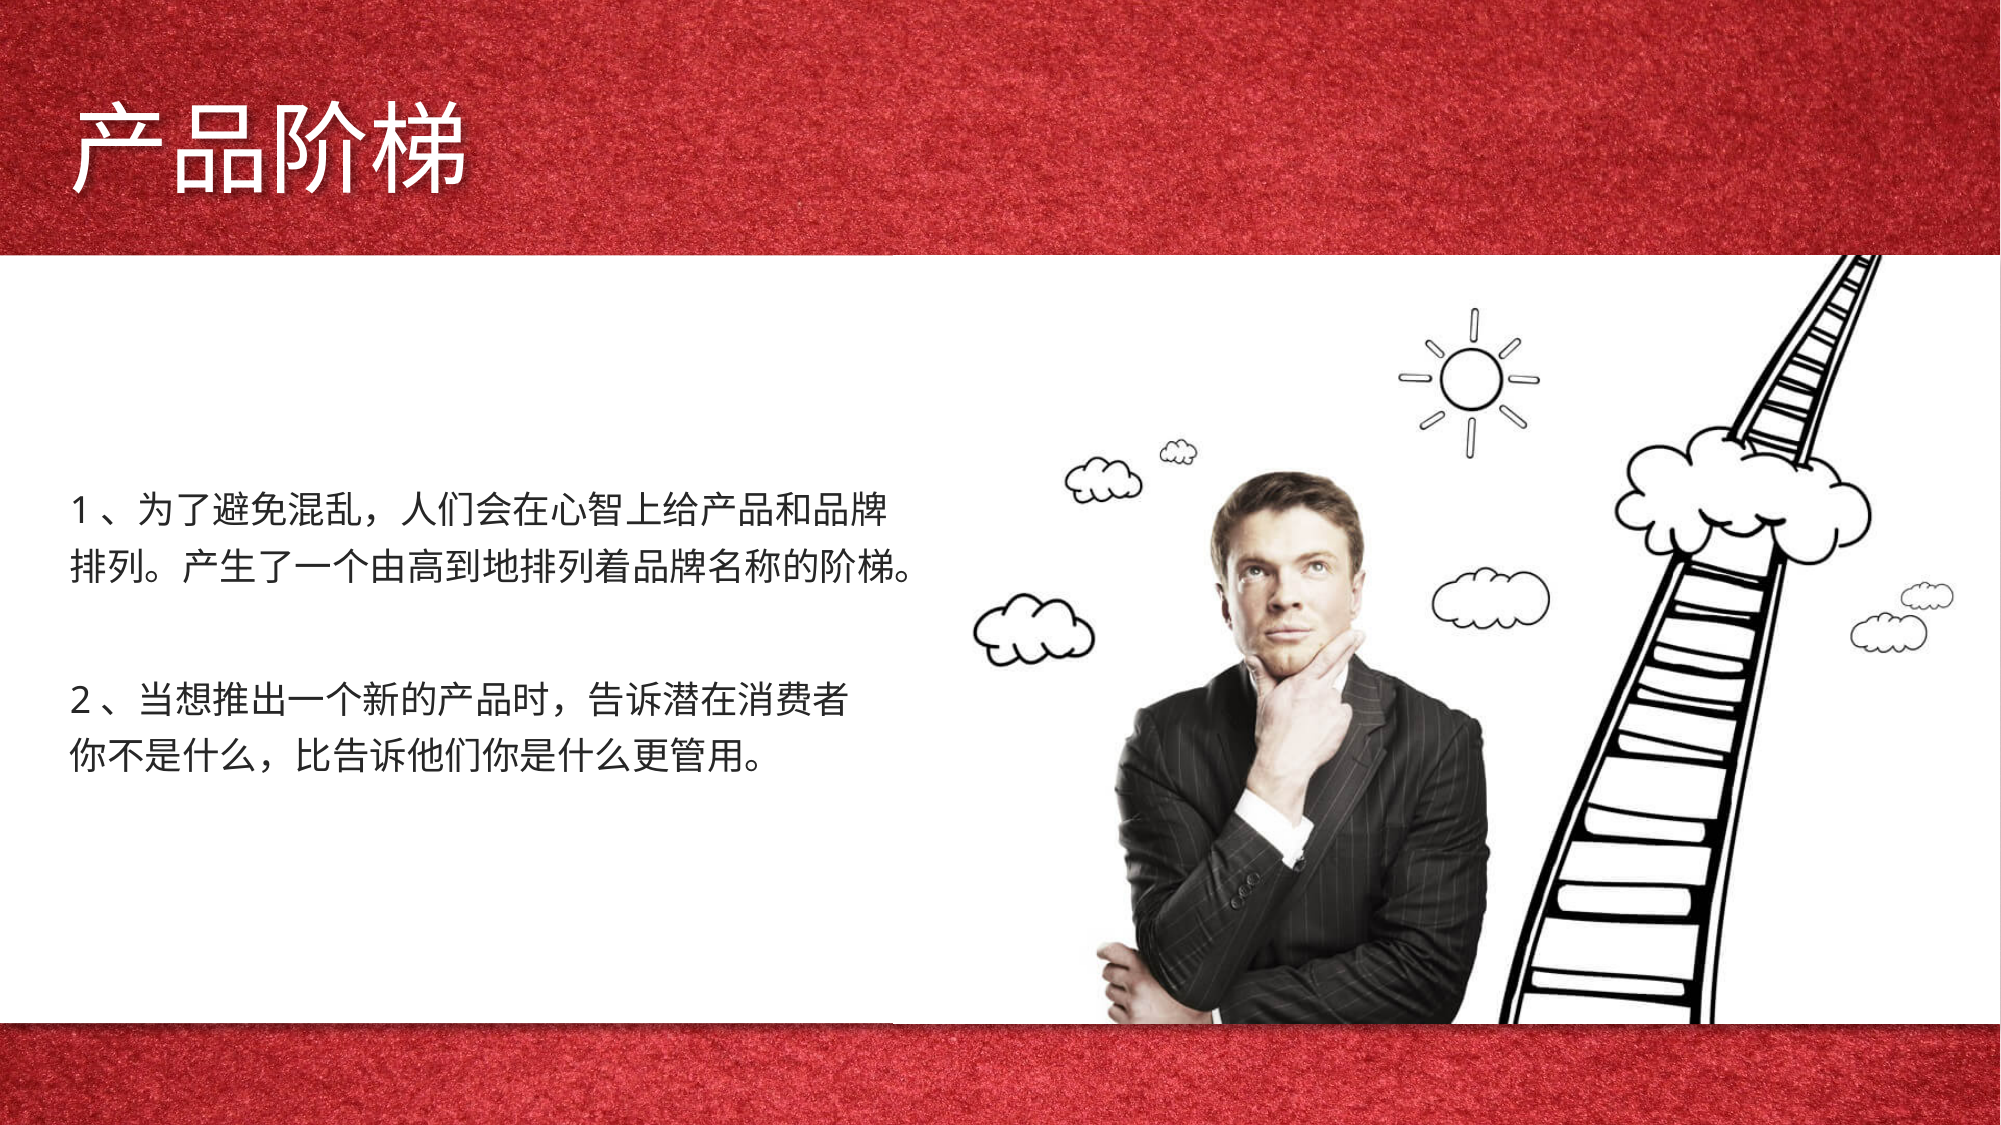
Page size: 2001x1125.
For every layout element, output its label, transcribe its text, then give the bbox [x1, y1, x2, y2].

picture [0, 0, 2001, 1125]
text_box 2、当想推出一个新的产品时，告诉潜在消费者 你不是什么，比告诉他们你是什么更管用。 [54, 656, 888, 785]
list 产品阶梯 [55, 78, 918, 197]
text_box 1、为了避免混乱，人们会在心智上给产品和品牌 排列。产生了一个由高到地排列着品牌名称的阶梯。 [54, 467, 888, 596]
